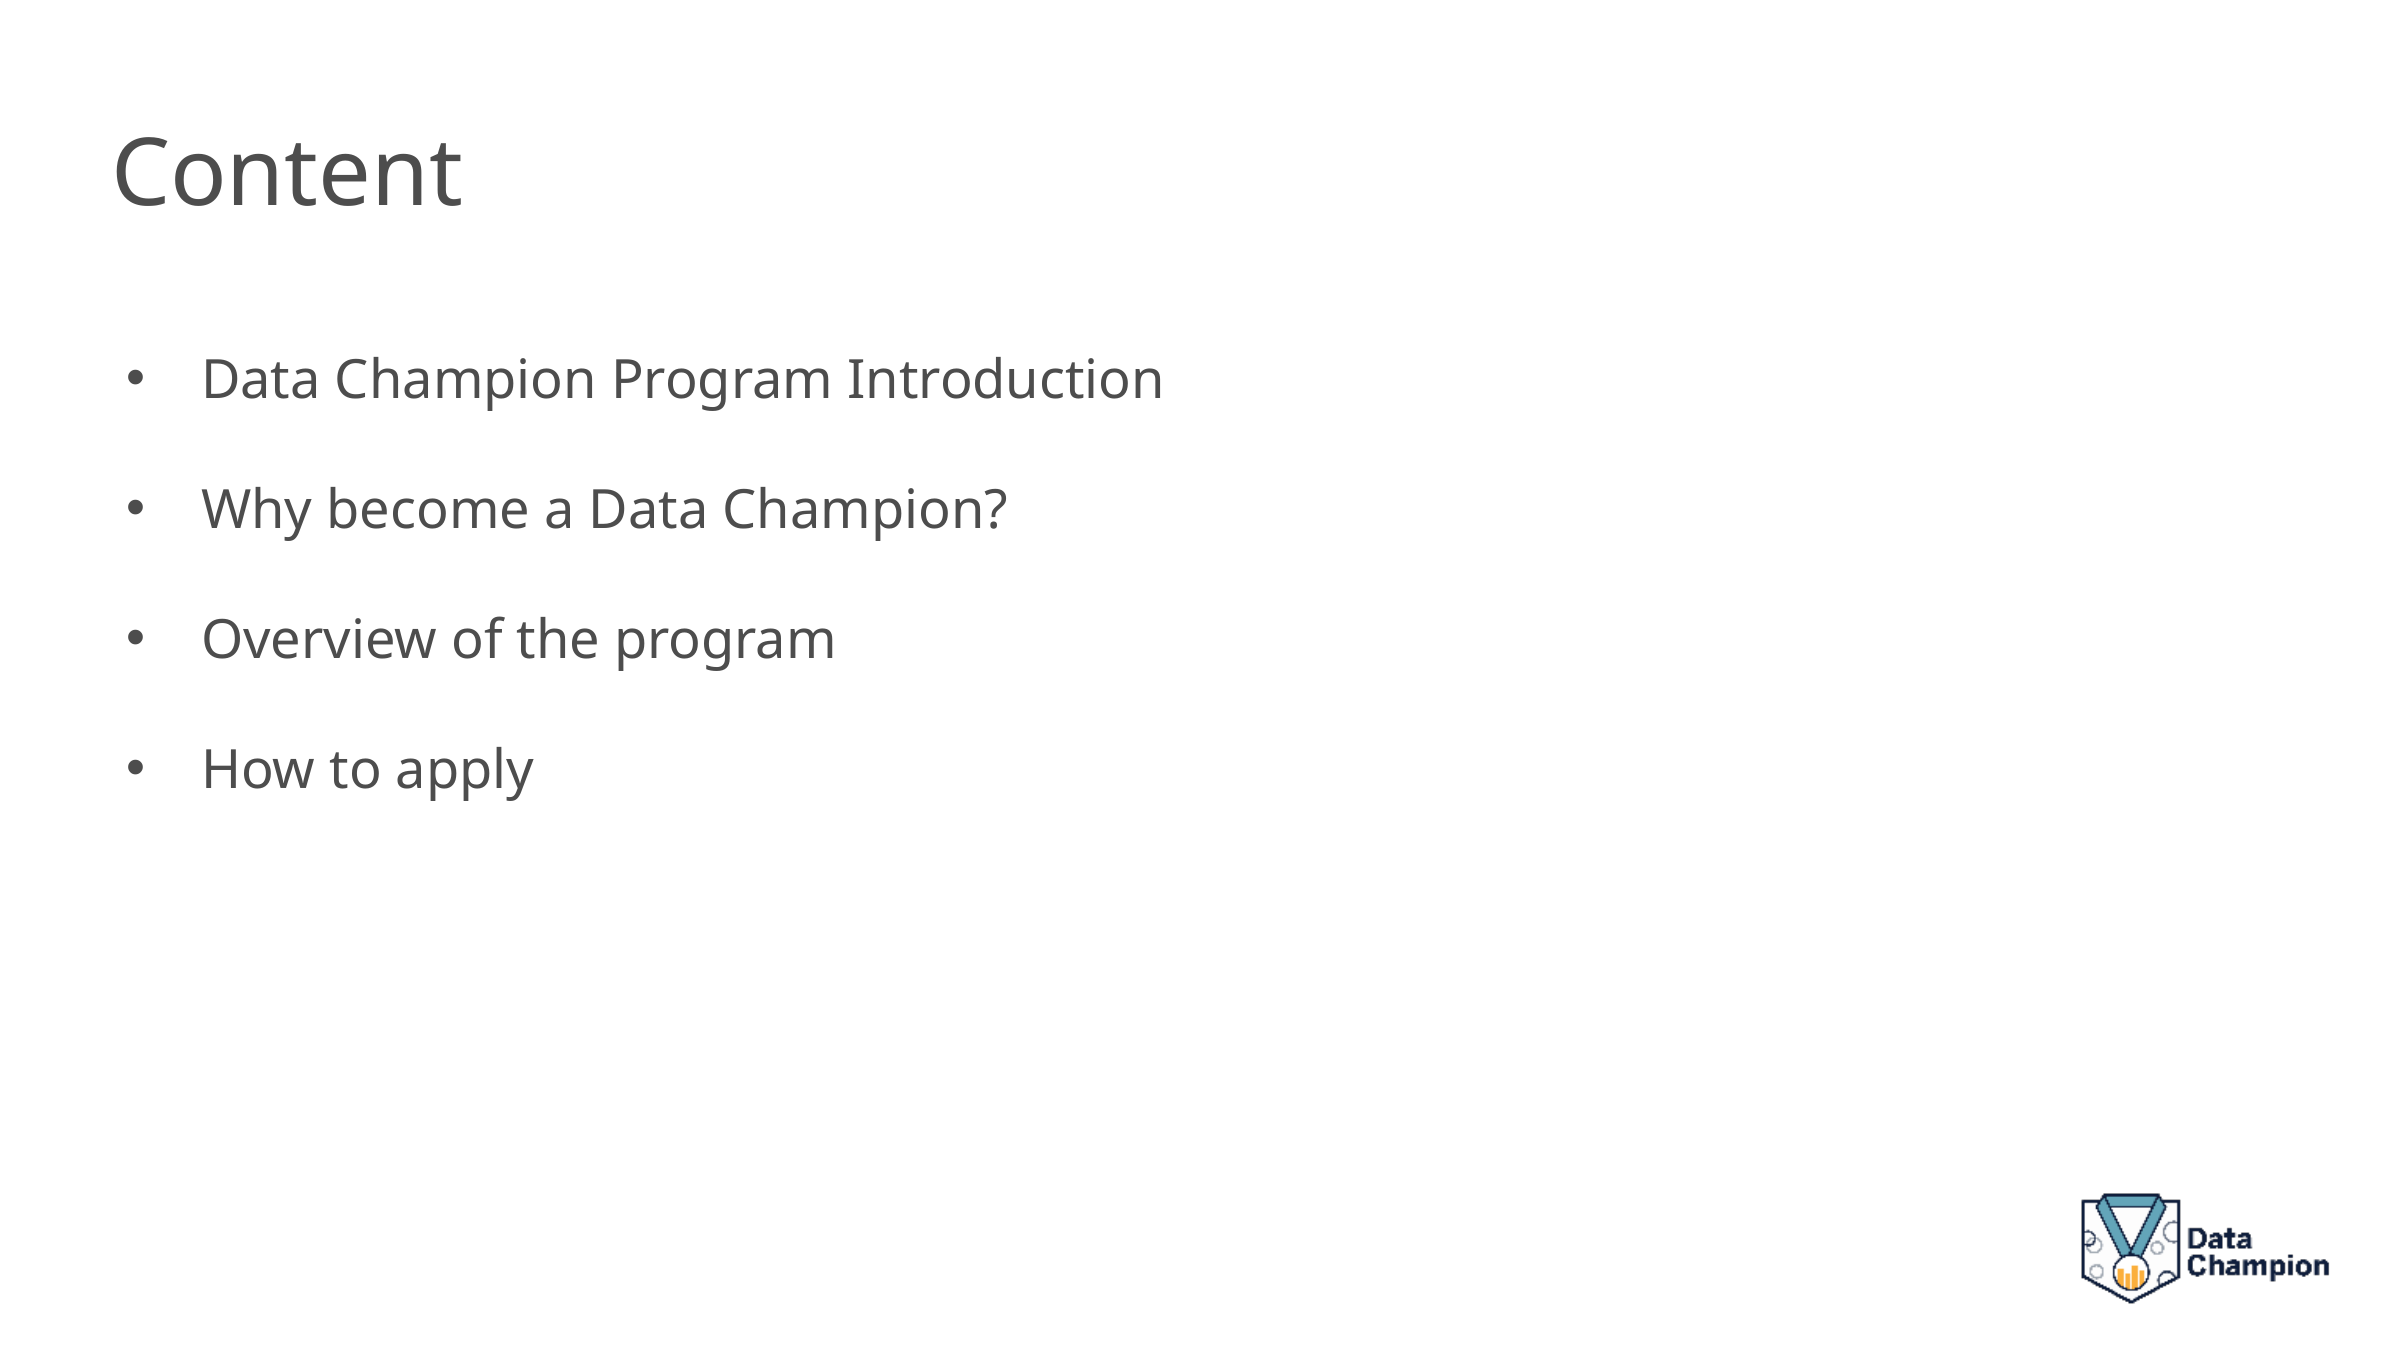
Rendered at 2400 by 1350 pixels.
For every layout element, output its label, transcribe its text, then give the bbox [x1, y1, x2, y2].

text_box Data Champion Program Introduction Why become a Data Champion? Overview of the program How to apply [111, 337, 1712, 1197]
picture [2060, 1185, 2352, 1313]
text_box Content [111, 133, 2289, 224]
